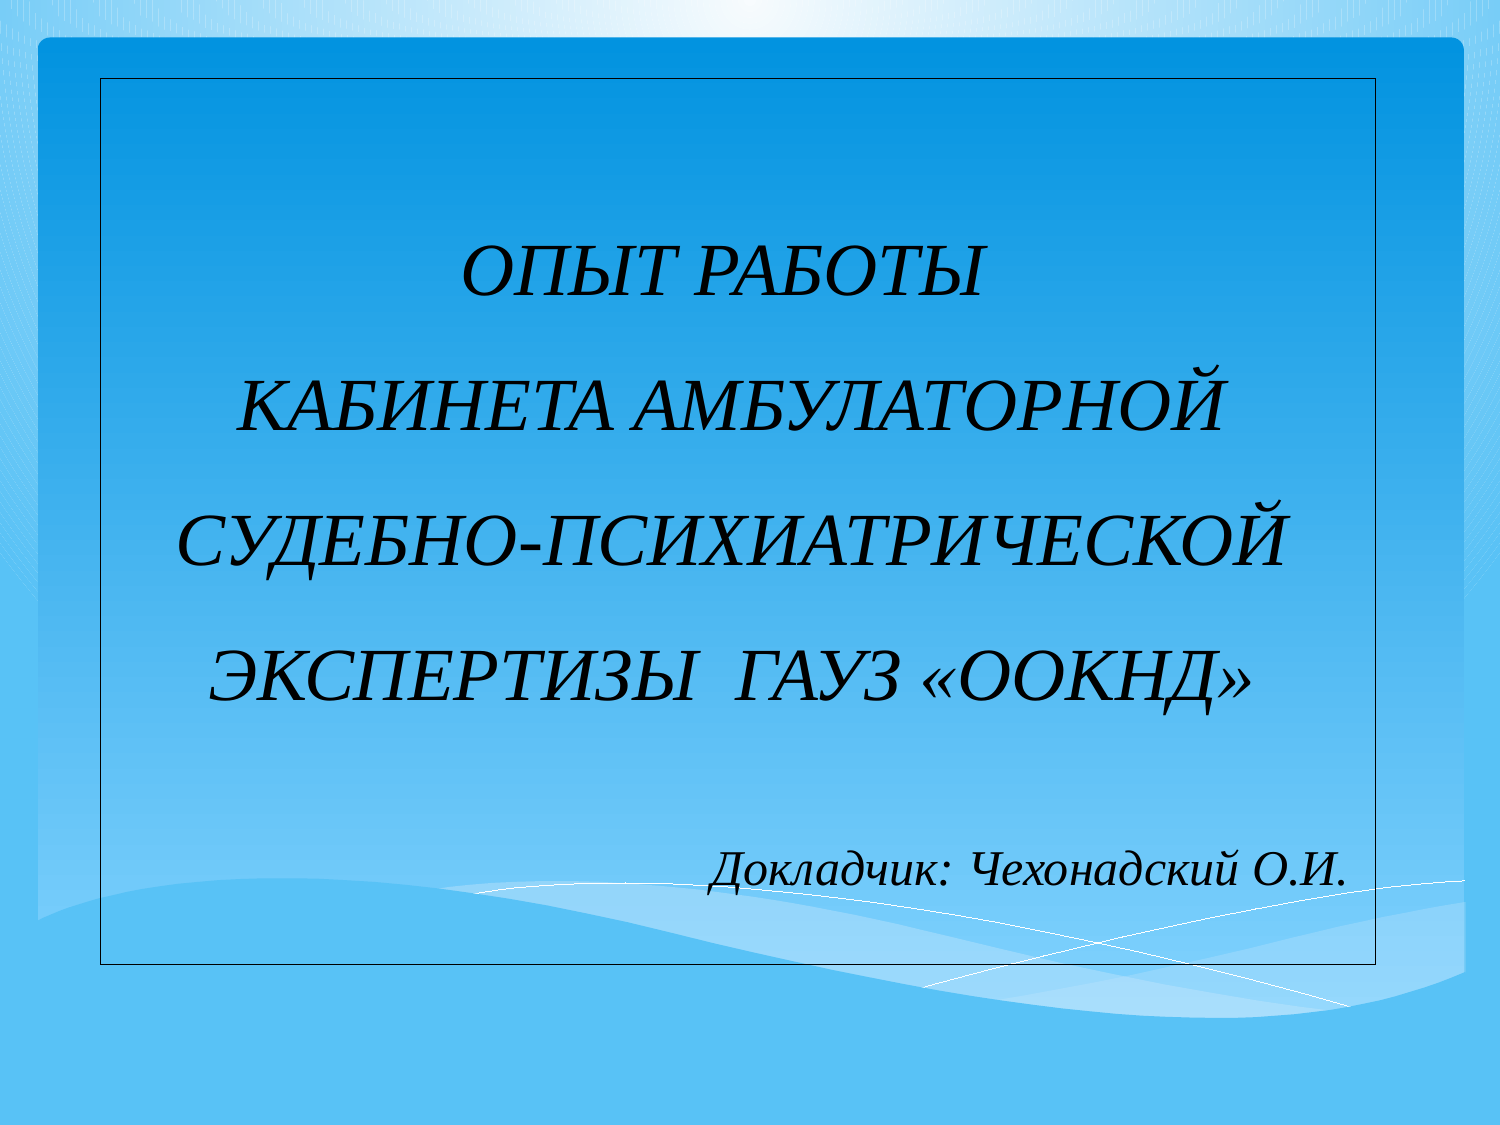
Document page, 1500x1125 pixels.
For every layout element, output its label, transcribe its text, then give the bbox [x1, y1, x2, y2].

title [100, 78, 1376, 965]
text_box ОПЫТ РАБОТЫ КАБИНЕТА АМБУЛАТОРНОЙ СУДЕБНО-ПСИХИАТРИЧЕСКОЙ ЭКСПЕРТИЗЫ ГАУЗ «ООКНД» Докладчик: Чехонадский О.И. [100, 78, 1365, 903]
